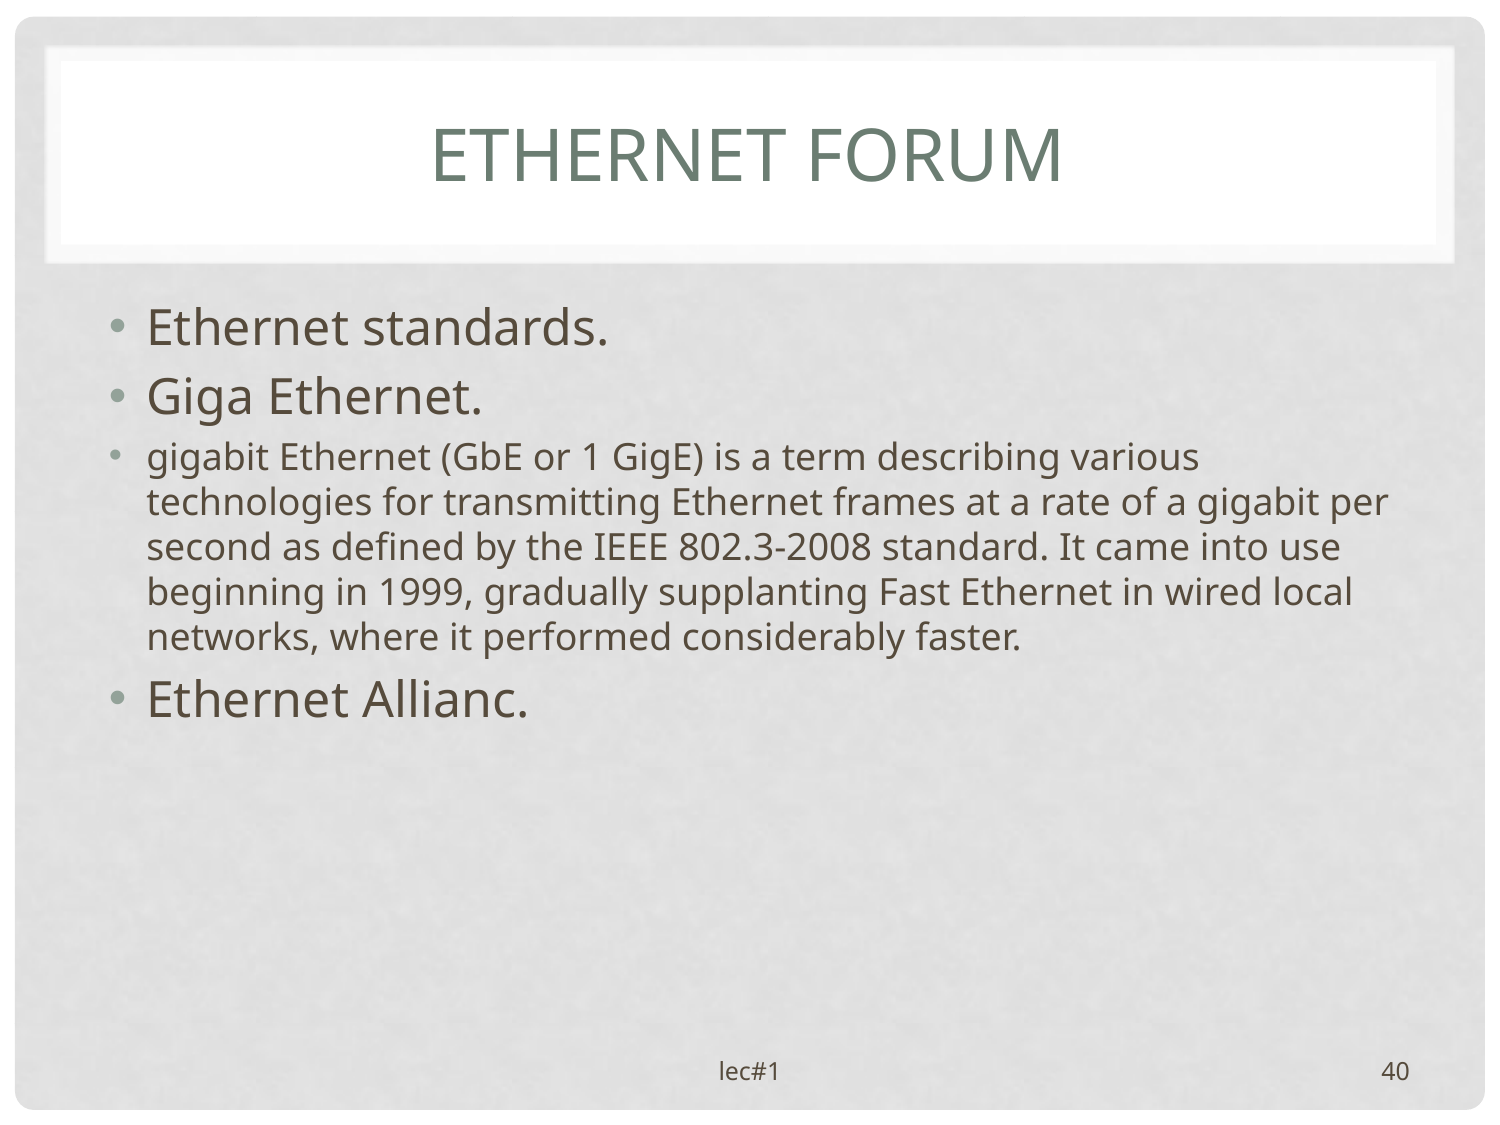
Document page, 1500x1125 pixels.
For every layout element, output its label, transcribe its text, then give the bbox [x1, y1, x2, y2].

footer lec#1 [512, 1042, 988, 1103]
title Ethernet Forum [69, 66, 1425, 238]
slide_number 40 [1074, 1042, 1425, 1103]
list Ethernet standards. Giga Ethernet. gigabit Ethernet (GbE or 1 GigE) is a term describing various technologies for transmitting Ethernet frames at a rate of a gigabit per second as defined by the IEEE 802.3-2008 standard. It came into use beginning in 1999, gradually supplanting Fast Ethernet in wired local networks, where it performed considerably faster. Ethernet Allianc. [75, 287, 1425, 1005]
